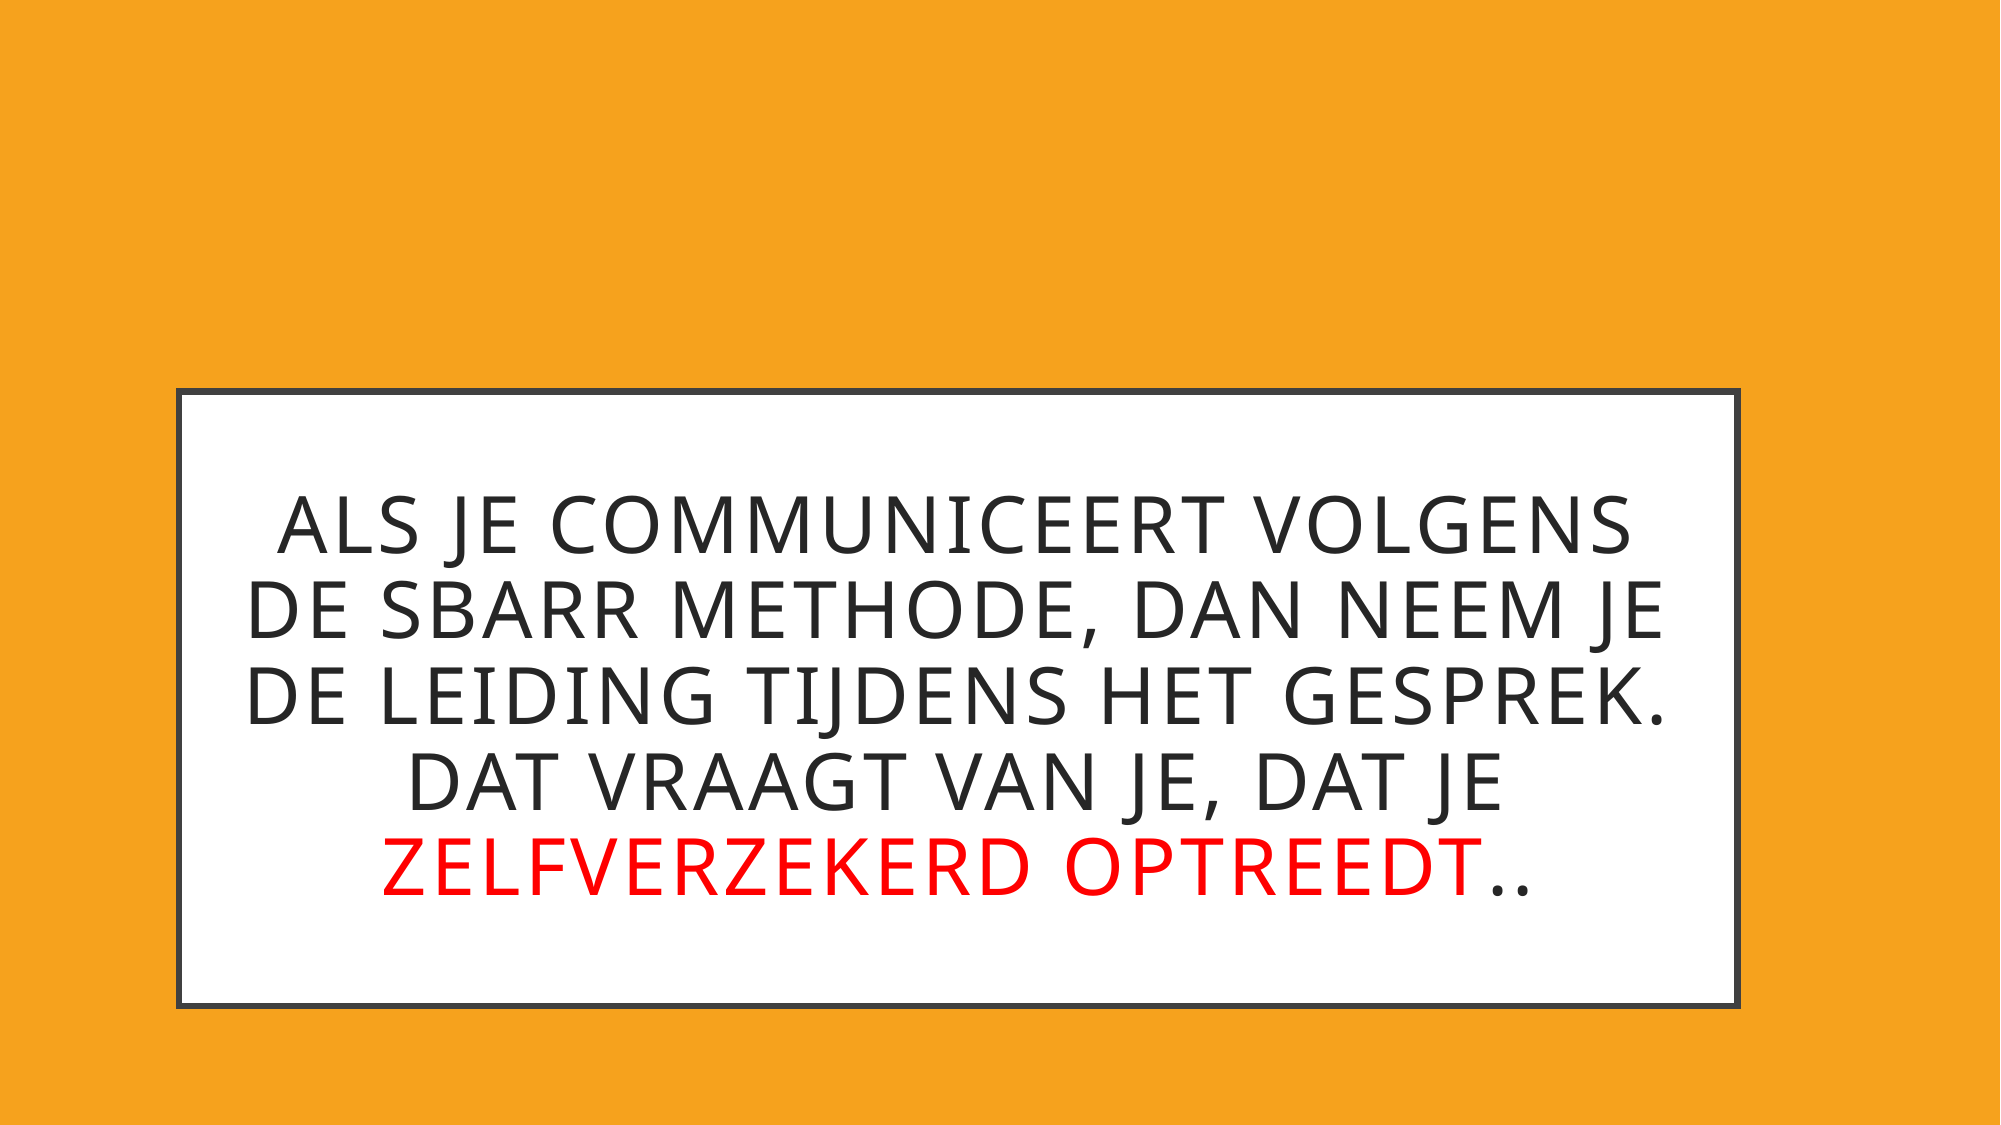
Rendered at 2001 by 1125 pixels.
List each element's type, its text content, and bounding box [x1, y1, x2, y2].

title Als je communiceert volgens de SBARR methode, dan neem je de leiding tijdens het gesprek. Dat vraagt van je, dat je zelfverzekerd optreedt.. [176, 388, 1741, 1009]
